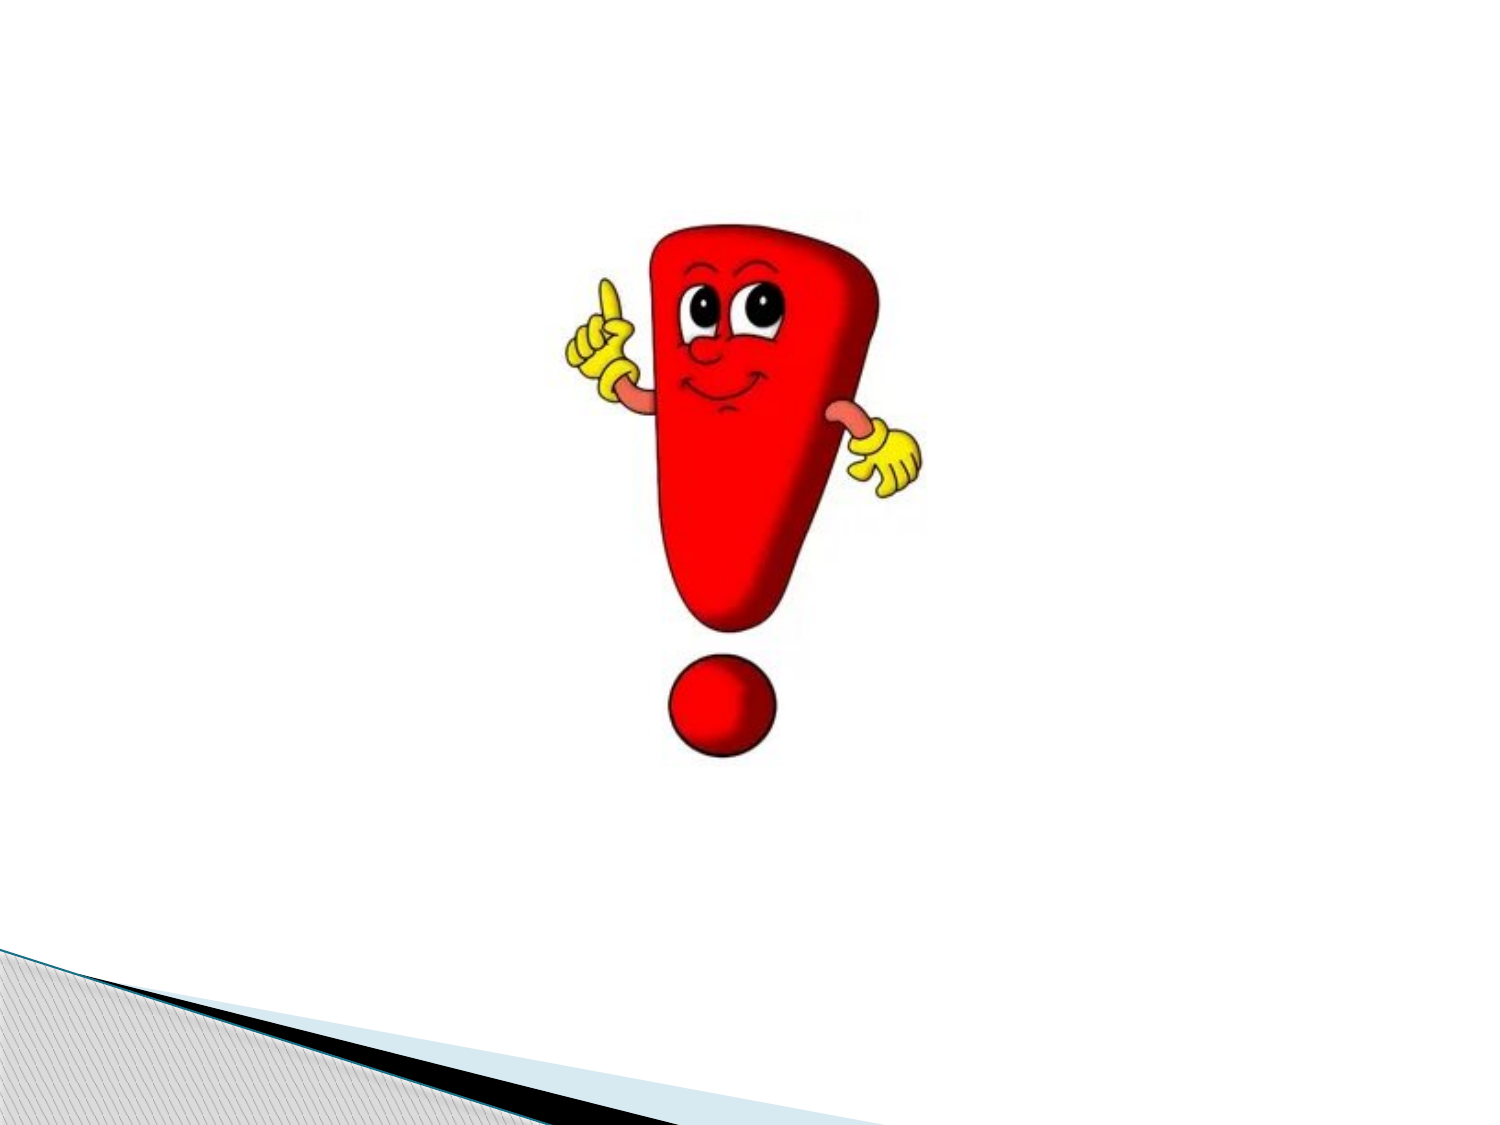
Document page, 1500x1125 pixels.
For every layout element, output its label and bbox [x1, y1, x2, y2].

picture [280, 210, 1162, 767]
